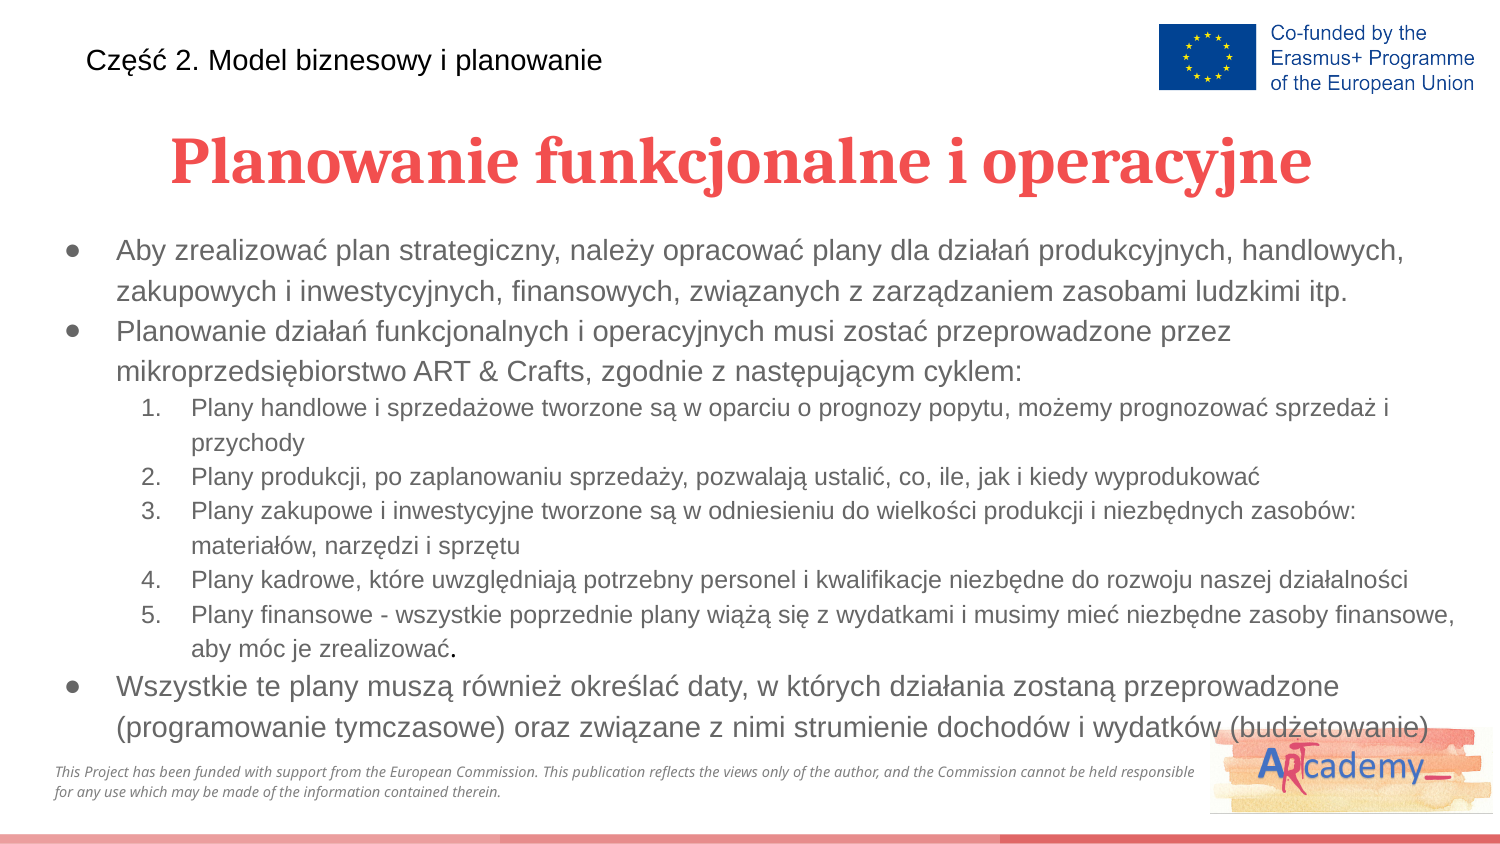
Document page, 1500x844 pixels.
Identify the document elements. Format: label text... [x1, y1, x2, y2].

picture [1210, 709, 1493, 844]
list Aby zrealizować plan strategiczny, należy opracować plany dla działań produkcyjnych, handlowych, zakupowych i inwestycyjnych, finansowych, związanych z zarządzaniem zasobami ludzkimi itp. Planowanie działań funkcjonalnych i operacyjnych musi zostać przeprowadzone przez mikroprzedsiębiorstwo ART & Crafts, zgodnie z następującym cyklem: Plany handlowe i sprzedażowe tworzone są w oparciu o prognozy popytu, możemy prognozować sprzedaż i przychody Plany produkcji, po zaplanowaniu sprzedaży, pozwalają ustalić, co, ile, jak i kiedy wyprodukować Plany zakupowe i inwestycyjne tworzone są w odniesieniu do wielkości produkcji i niezbędnych zasobów: materiałów, narzędzi i sprzętu Plany kadrowe, które uwzględniają potrzebny personel i kwalifikacje niezbędne do rozwoju naszej działalności Plany finansowe - wszystkie poprzednie plany wiążą się z wydatkami i musimy mieć niezbędne zasoby finansowe, aby móc je zrealizować. Wszystkie te plany muszą również określać daty, w których działania zostaną przeprowadzone (programowanie tymczasowe) oraz związane z nimi strumienie dochodów i wydatków (budżetowanie) [25, 211, 1474, 724]
text_box This Project has been funded with support from the European Commission. This publication reflects the views only of the author, and the Commission cannot be held responsible for any use which may be made of the information contained therein. [39, 754, 1205, 799]
picture [1158, 24, 1474, 94]
text_box Część 2. Model biznesowy i planowanie [70, 33, 750, 85]
title Planowanie funkcjonalne i operacyjne [39, 4, 1446, 211]
